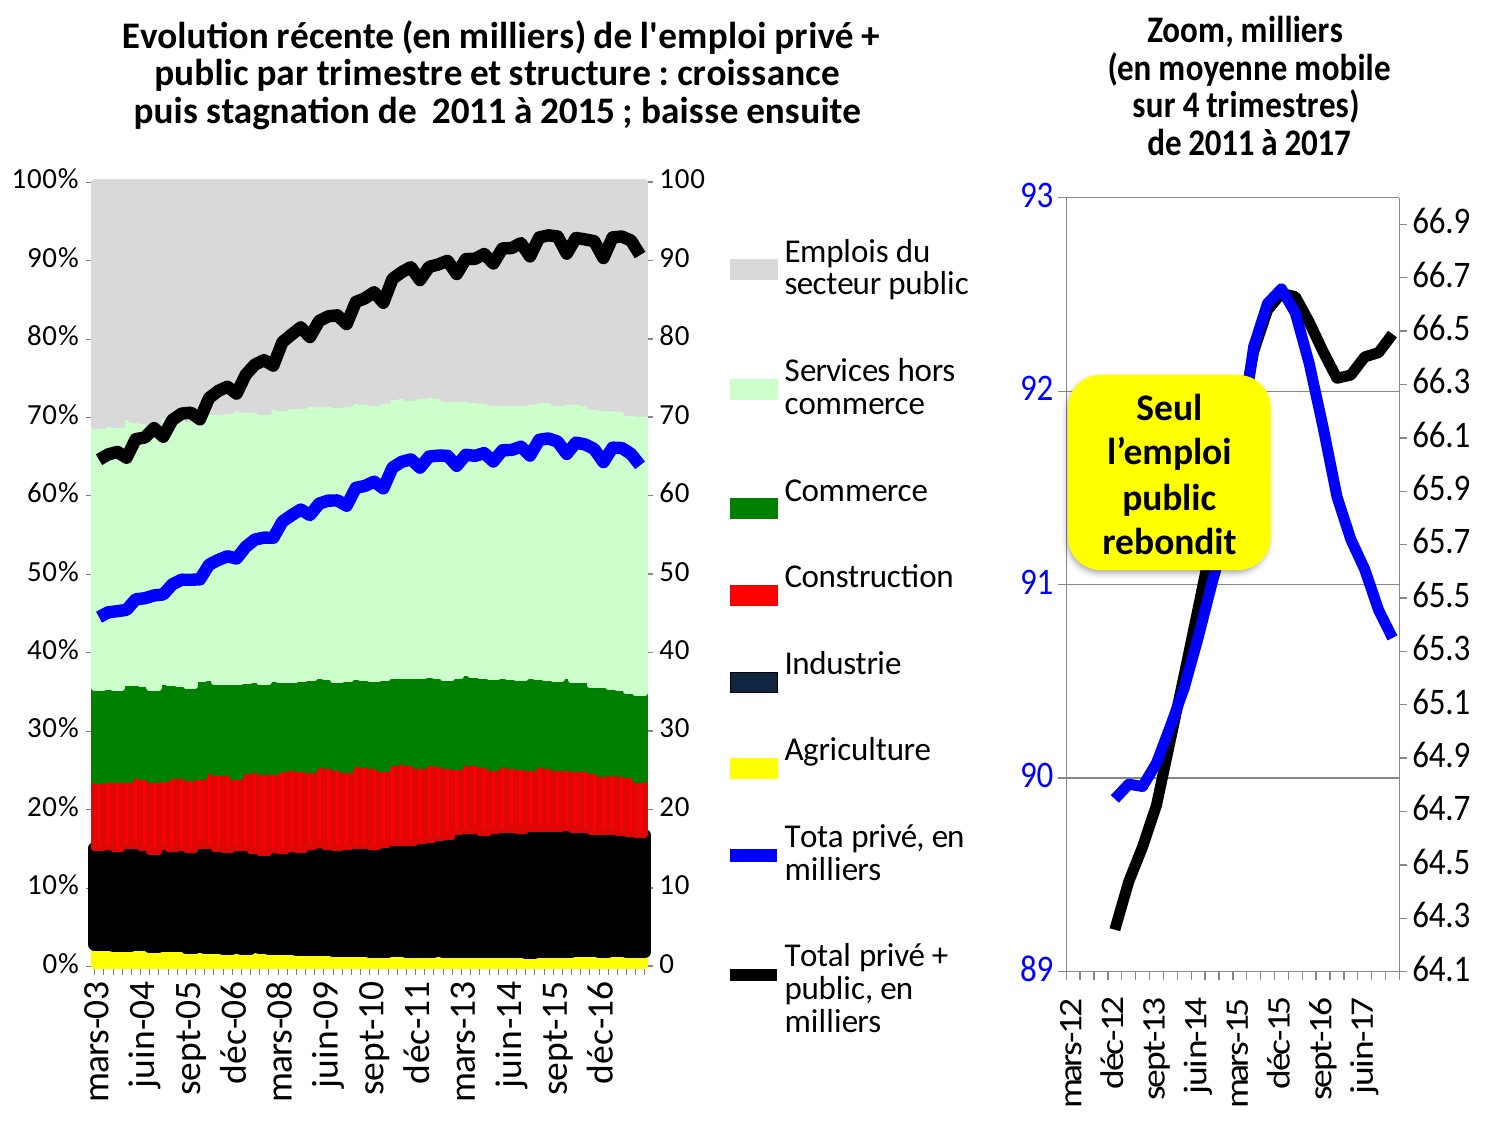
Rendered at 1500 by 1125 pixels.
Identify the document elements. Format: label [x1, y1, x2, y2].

chart [11, 7, 989, 1125]
chart [1019, 0, 1471, 1125]
